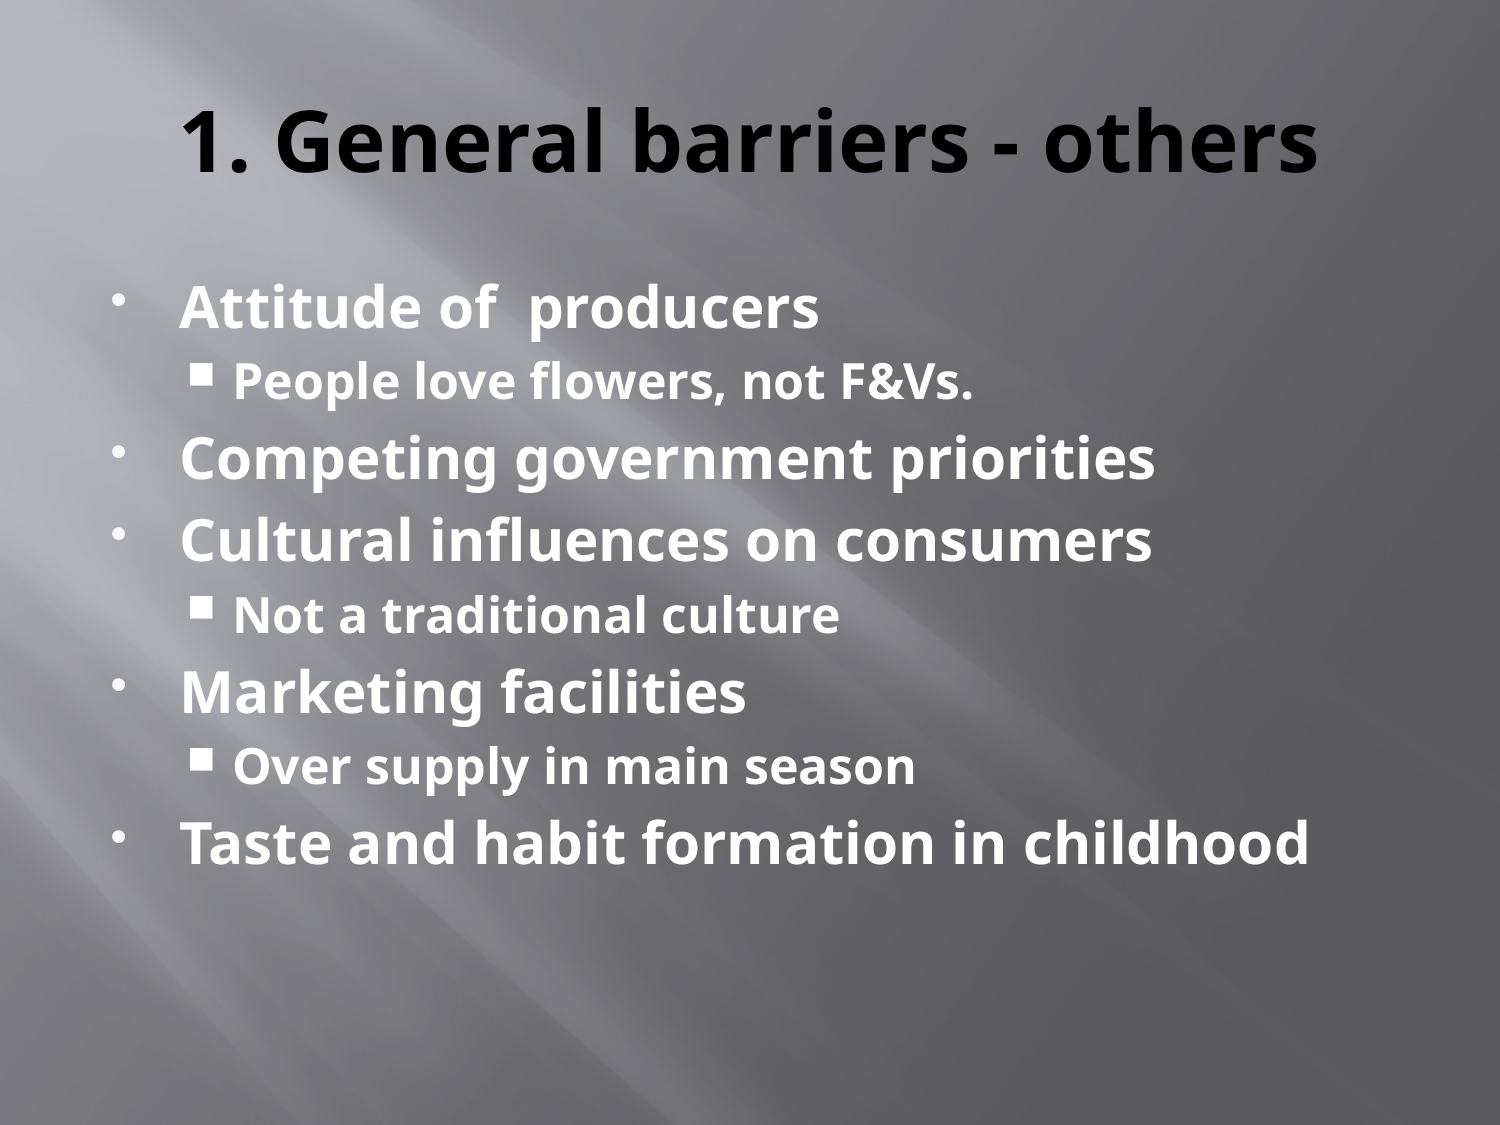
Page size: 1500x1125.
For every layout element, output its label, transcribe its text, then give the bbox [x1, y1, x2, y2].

list Attitude of producers People love flowers, not F&Vs. Competing government priorities Cultural influences on consumers Not a traditional culture Marketing facilities Over supply in main season Taste and habit formation in childhood [75, 262, 1425, 1035]
title 1. General barriers - others [75, 45, 1425, 233]
